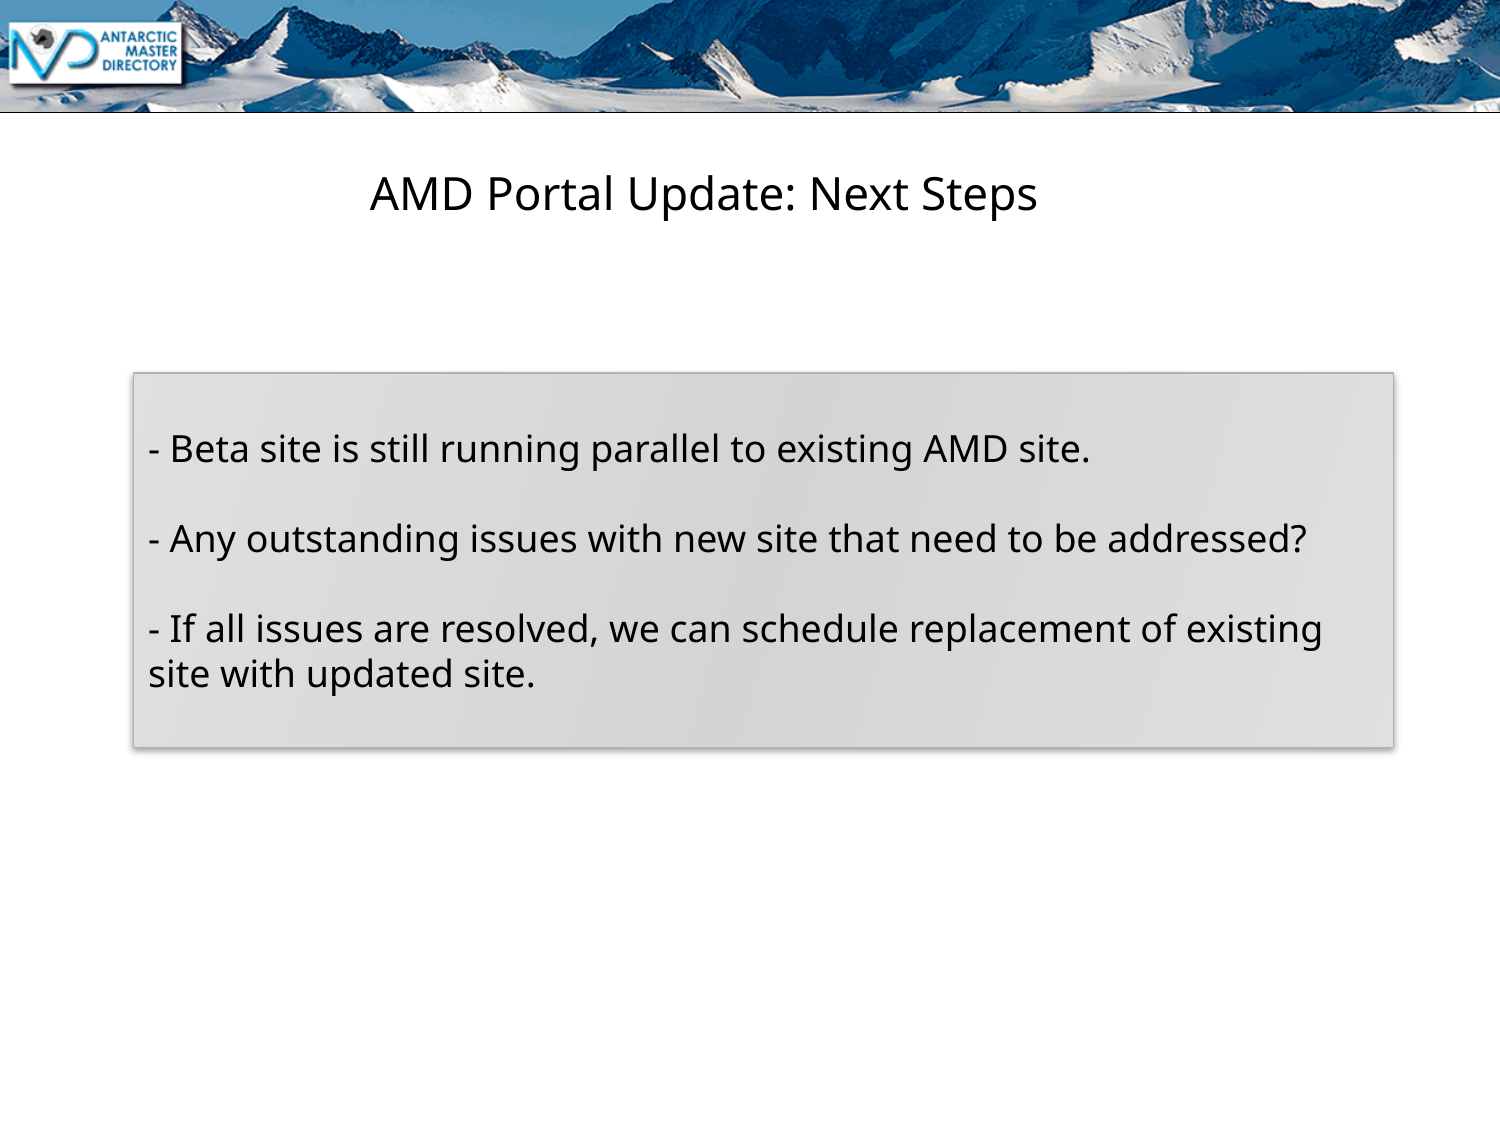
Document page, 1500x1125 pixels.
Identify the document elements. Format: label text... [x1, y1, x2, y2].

picture [0, 0, 1500, 112]
text_box - Beta site is still running parallel to existing AMD site. - Any outstanding issues with new site that need to be addressed? - If all issues are resolved, we can schedule replacement of existing site with updated site. [133, 372, 1394, 748]
title AMD Portal Update: Next Steps [355, 142, 1316, 228]
